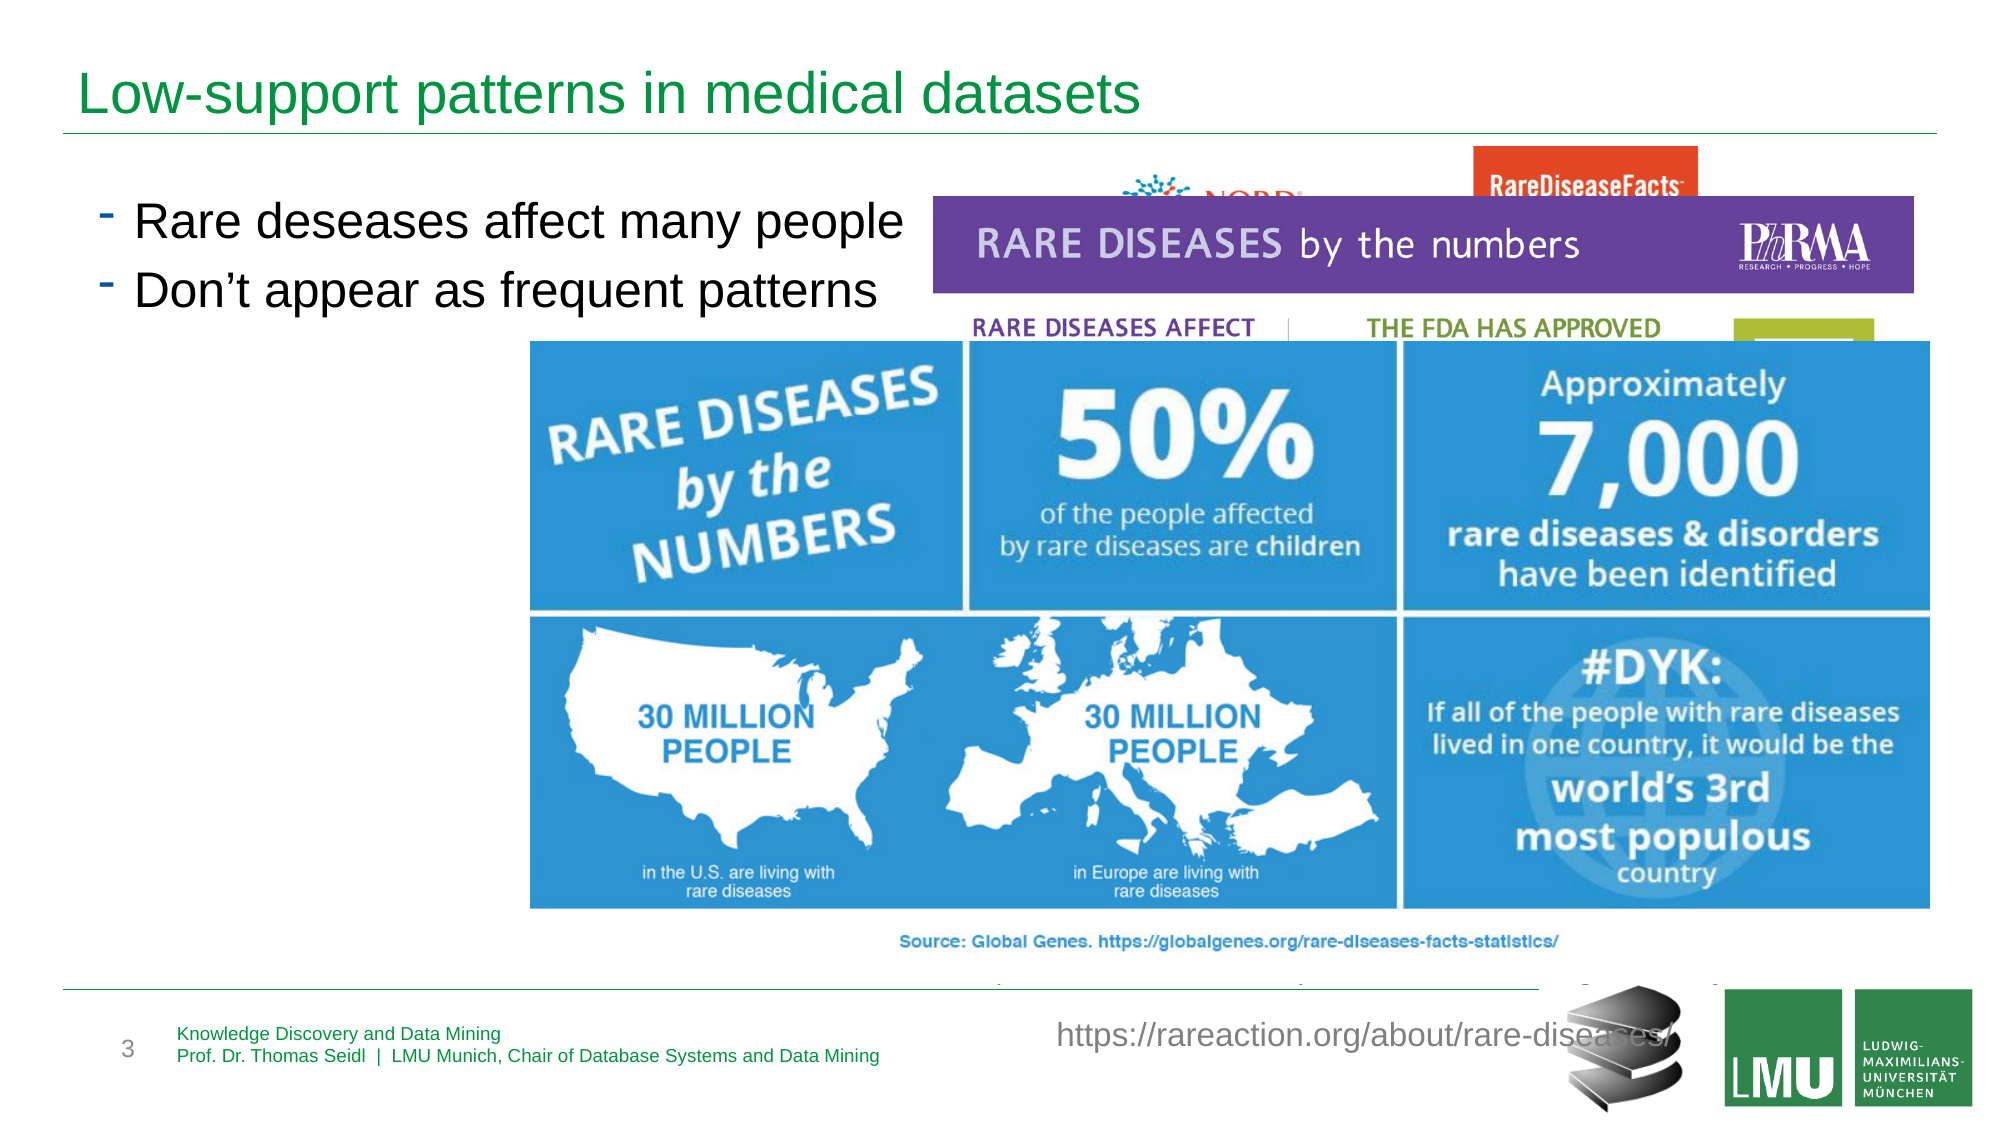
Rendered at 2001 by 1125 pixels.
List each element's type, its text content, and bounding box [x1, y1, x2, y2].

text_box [1071, 146, 1742, 195]
list Rare deseases affect many people Don’t appear as frequent patterns [62, 188, 930, 957]
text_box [933, 195, 1949, 994]
picture [530, 341, 1930, 984]
slide_number 441 [62, 1015, 150, 1081]
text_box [1071, 994, 1742, 1056]
picture [1497, 976, 1985, 1119]
title Low-support patterns in medical datasets [62, 21, 1938, 134]
